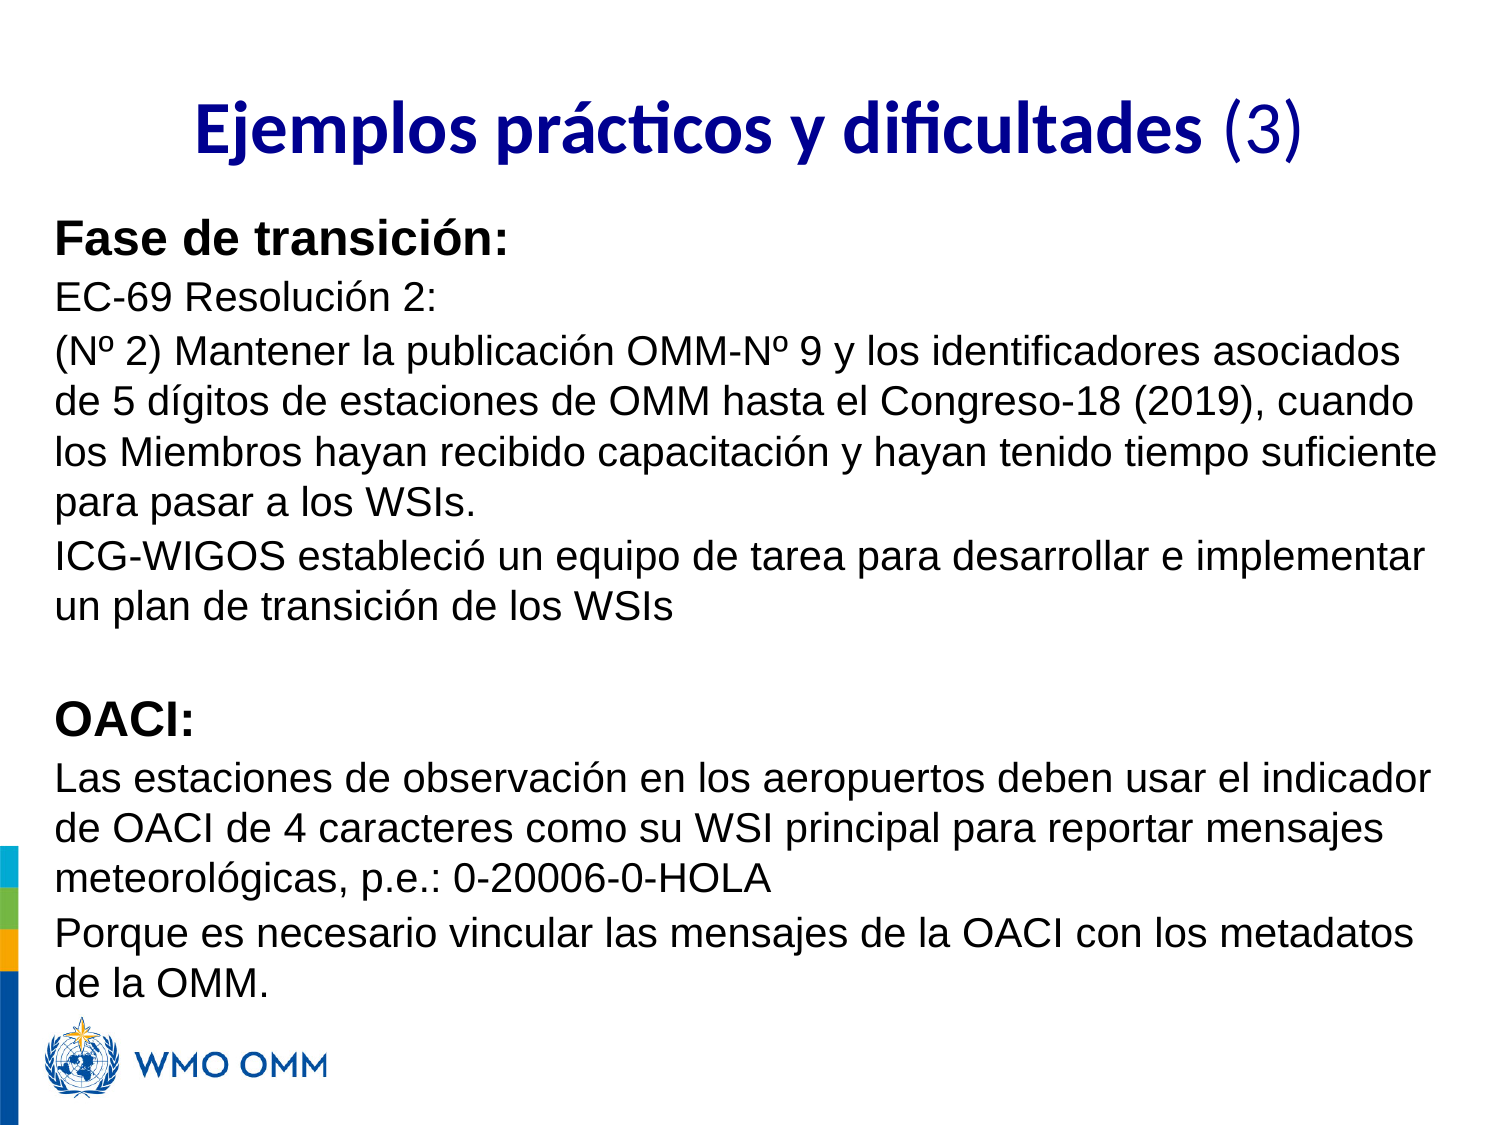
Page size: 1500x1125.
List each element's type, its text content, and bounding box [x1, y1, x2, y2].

picture [0, 845, 327, 1125]
text_box Fase de transición: EC-69 Resolución 2: (Nº 2) Mantener la publicación OMM-Nº 9 y los identificadores asociados de 5 dígitos de estaciones de OMM hasta el Congreso-18 (2019), cuando los Miembros hayan recibido capacitación y hayan tenido tiempo suficiente para pasar a los WSIs. ICG-WIGOS estableció un equipo de tarea para desarrollar e implementar un plan de transición de los WSIs OACI: Las estaciones de observación en los aeropuertos deben usar el indicador de OACI de 4 caracteres como su WSI principal para reportar mensajes meteorológicas, p.e.: 0-20006-0-HOLA Porque es necesario vincular las mensajes de la OACI con los metadatos de la OMM. [39, 198, 1469, 1006]
title Ejemplos prácticos y dificultades (3) [75, 45, 1425, 198]
